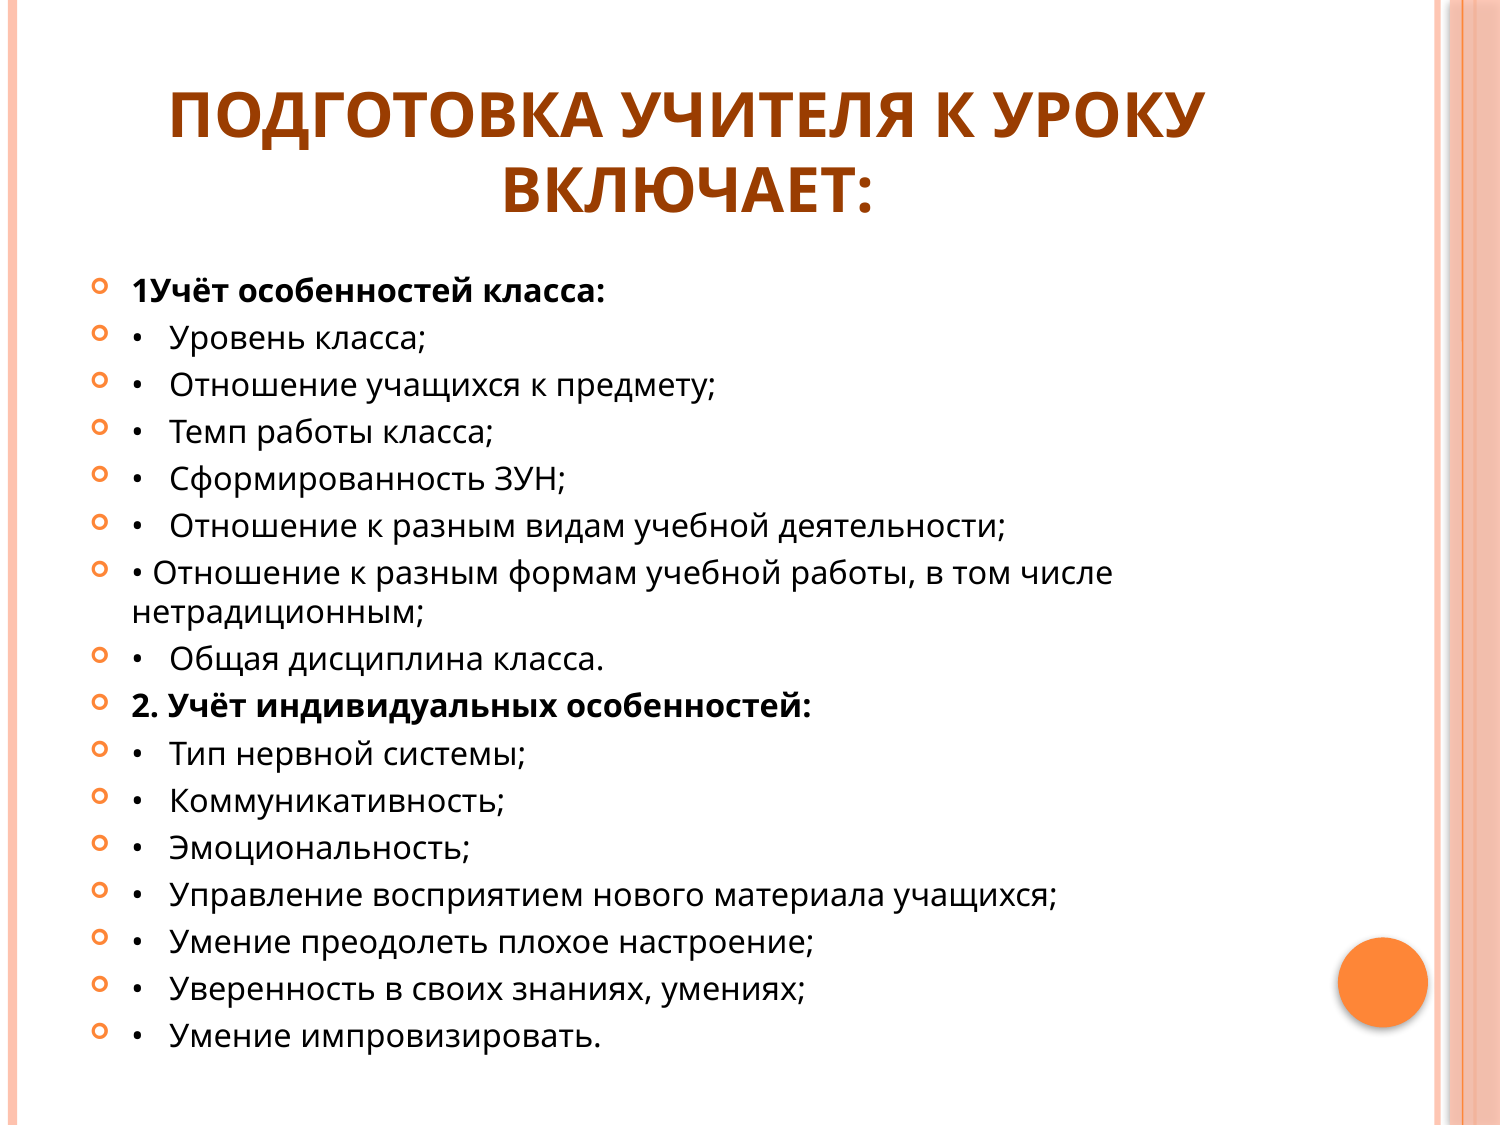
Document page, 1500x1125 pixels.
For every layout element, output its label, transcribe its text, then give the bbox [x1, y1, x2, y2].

title Подготовка учителя к уроку включает: [75, 45, 1300, 233]
list 1Учёт особенностей класса: • Уровень класса; • Отношение учащихся к предмету; • Темп работы класса; • Сформированность ЗУН; • Отношение к разным видам учебной деятельности; • Отношение к разным формам учебной работы, в том числе нетрадиционным; • Общая дисциплина класса. 2. Учёт индивидуальных особенностей: • Тип нервной системы; • Коммуникативность; • Эмоциональность; • Управление восприятием нового материала учащихся; • Умение преодолеть плохое настроение; • Уверенность в своих знаниях, умениях; • Умение импровизировать. [75, 262, 1300, 1062]
